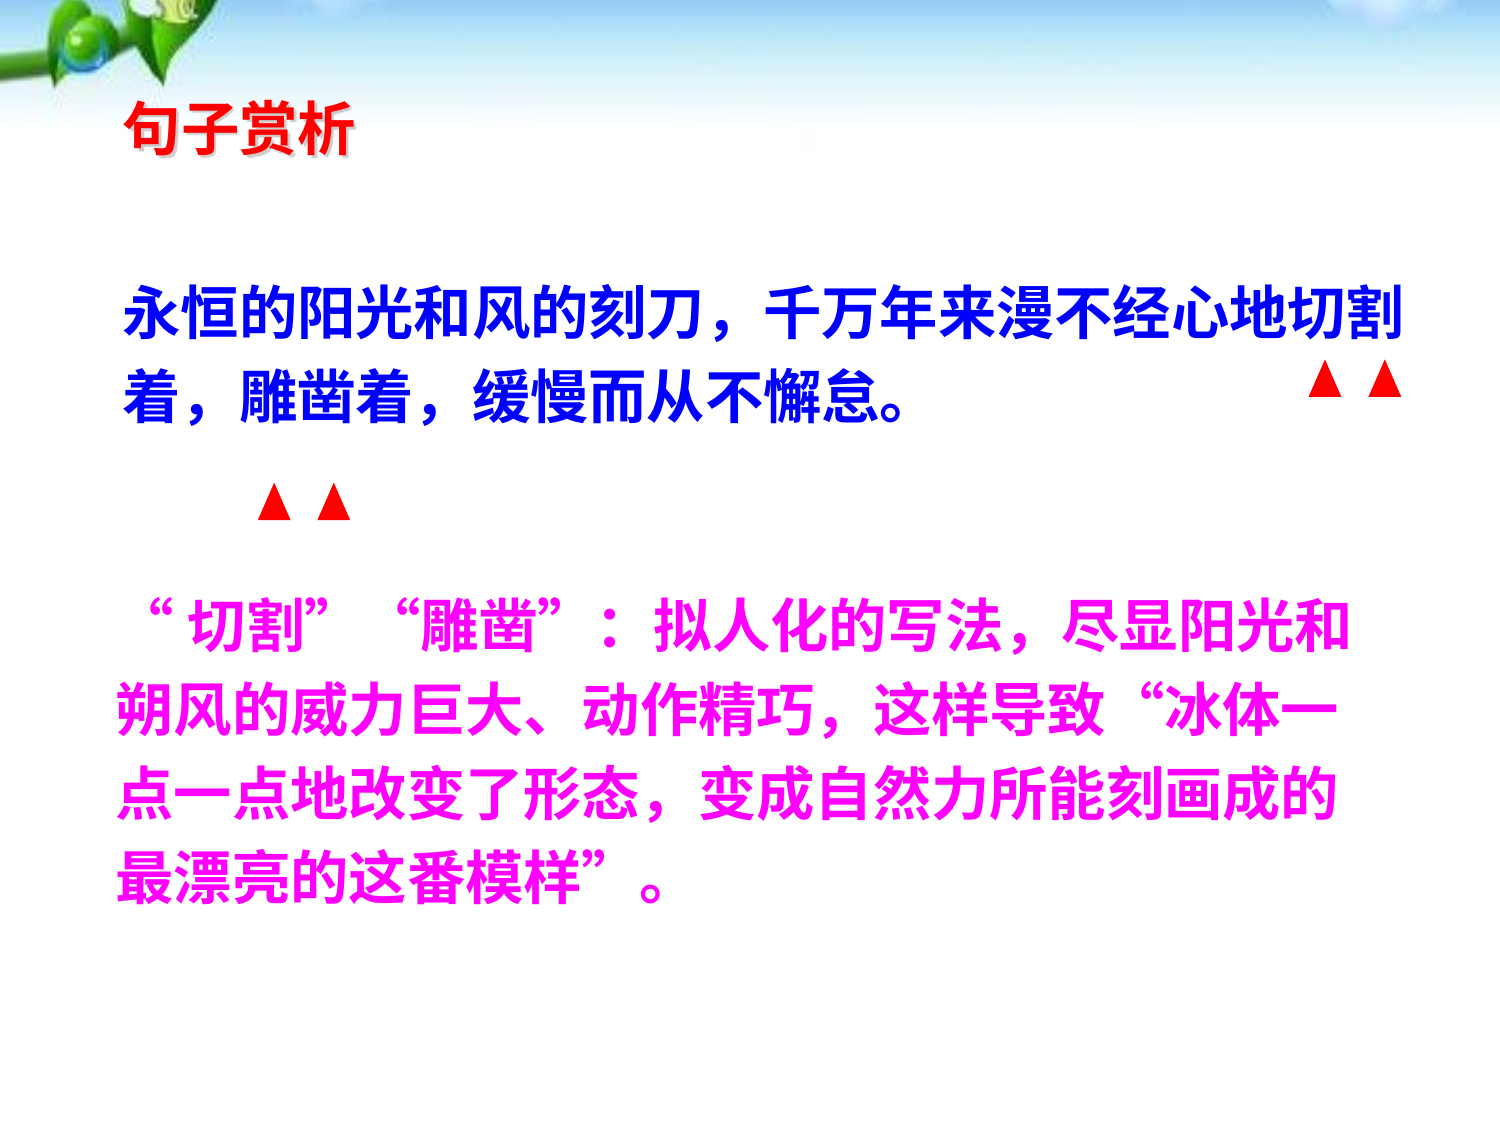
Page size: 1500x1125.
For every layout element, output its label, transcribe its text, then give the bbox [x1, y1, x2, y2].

text_box “切割”“雕凿”：拟人化的写法，尽显阳光和朔风的威力巨大、动作精巧，这样导致“冰体一点一点地改变了形态，变成自然力所能刻画成的最漂亮的这番模样”。 [100, 567, 1369, 919]
text_box 句子赏析 [108, 70, 500, 170]
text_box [1308, 359, 1402, 398]
picture [0, 0, 1500, 1125]
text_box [257, 482, 351, 521]
text_box 永恒的阳光和风的刻刀，千万年来漫不经心地切割着，雕凿着，缓慢而从不懈怠。 [108, 254, 1477, 438]
